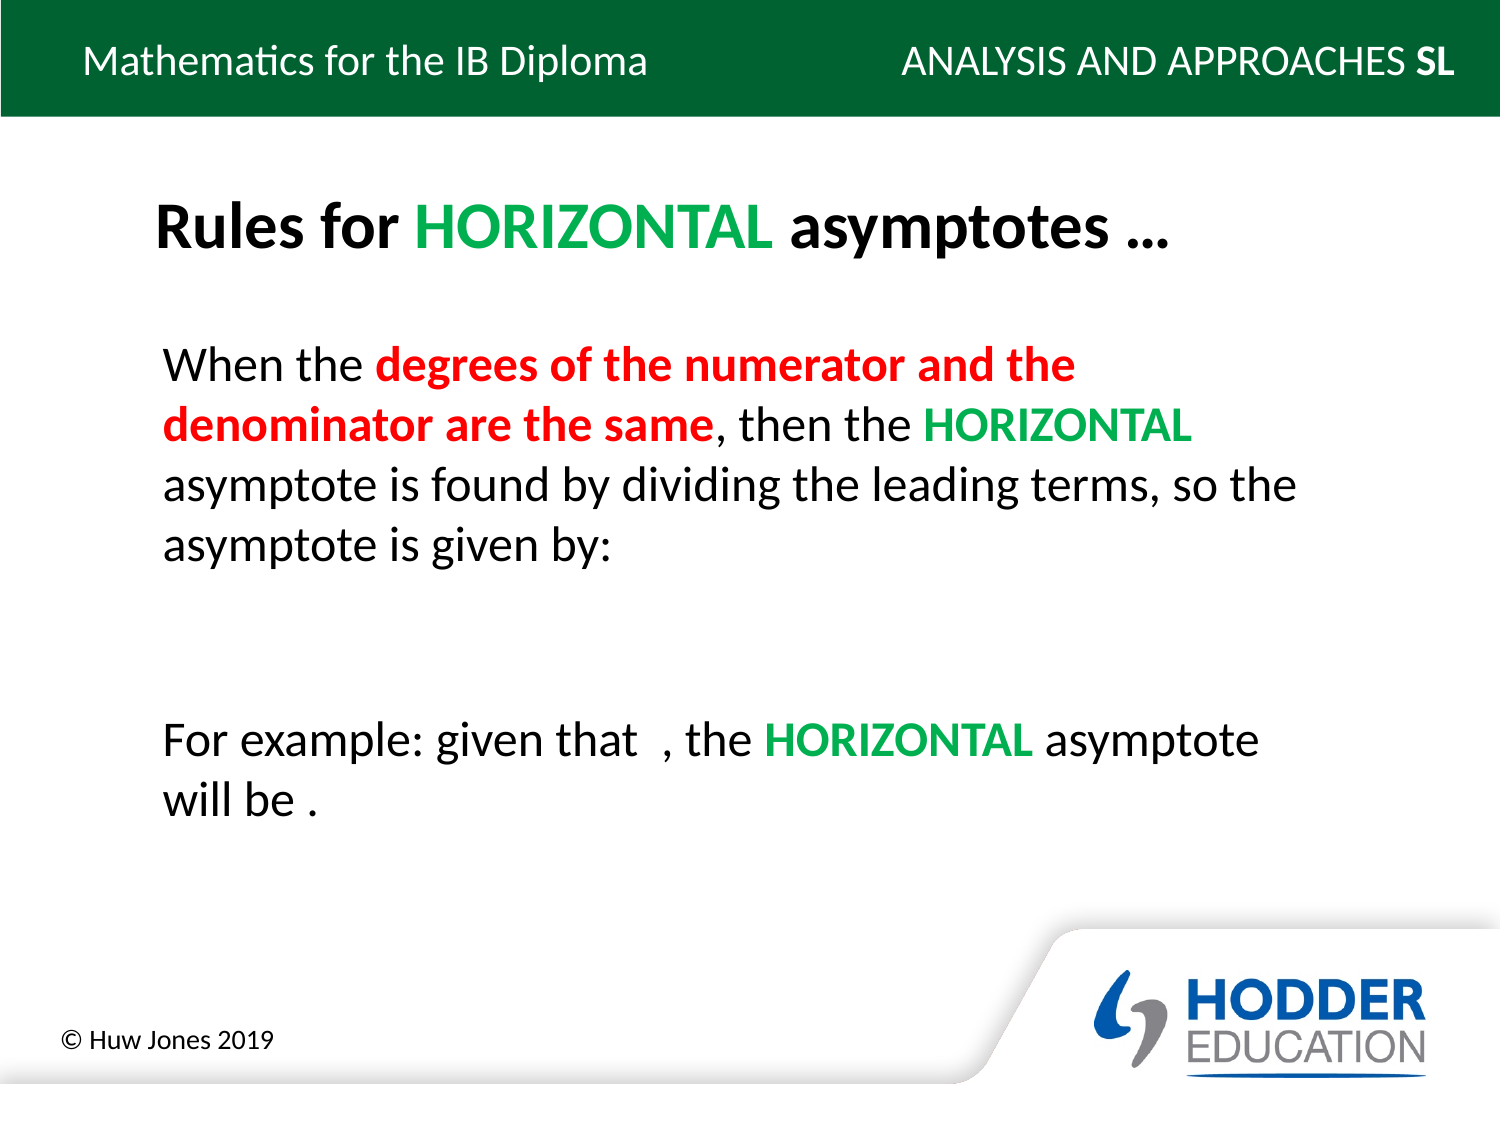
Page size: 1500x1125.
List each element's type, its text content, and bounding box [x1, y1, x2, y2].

text_box Rules for HORIZONTAL asymptotes … [140, 174, 1188, 270]
text_box Mathematics for the IB Diploma ANALYSIS AND APPROACHES SL [0, 0, 1500, 118]
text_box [0, 893, 1500, 1125]
